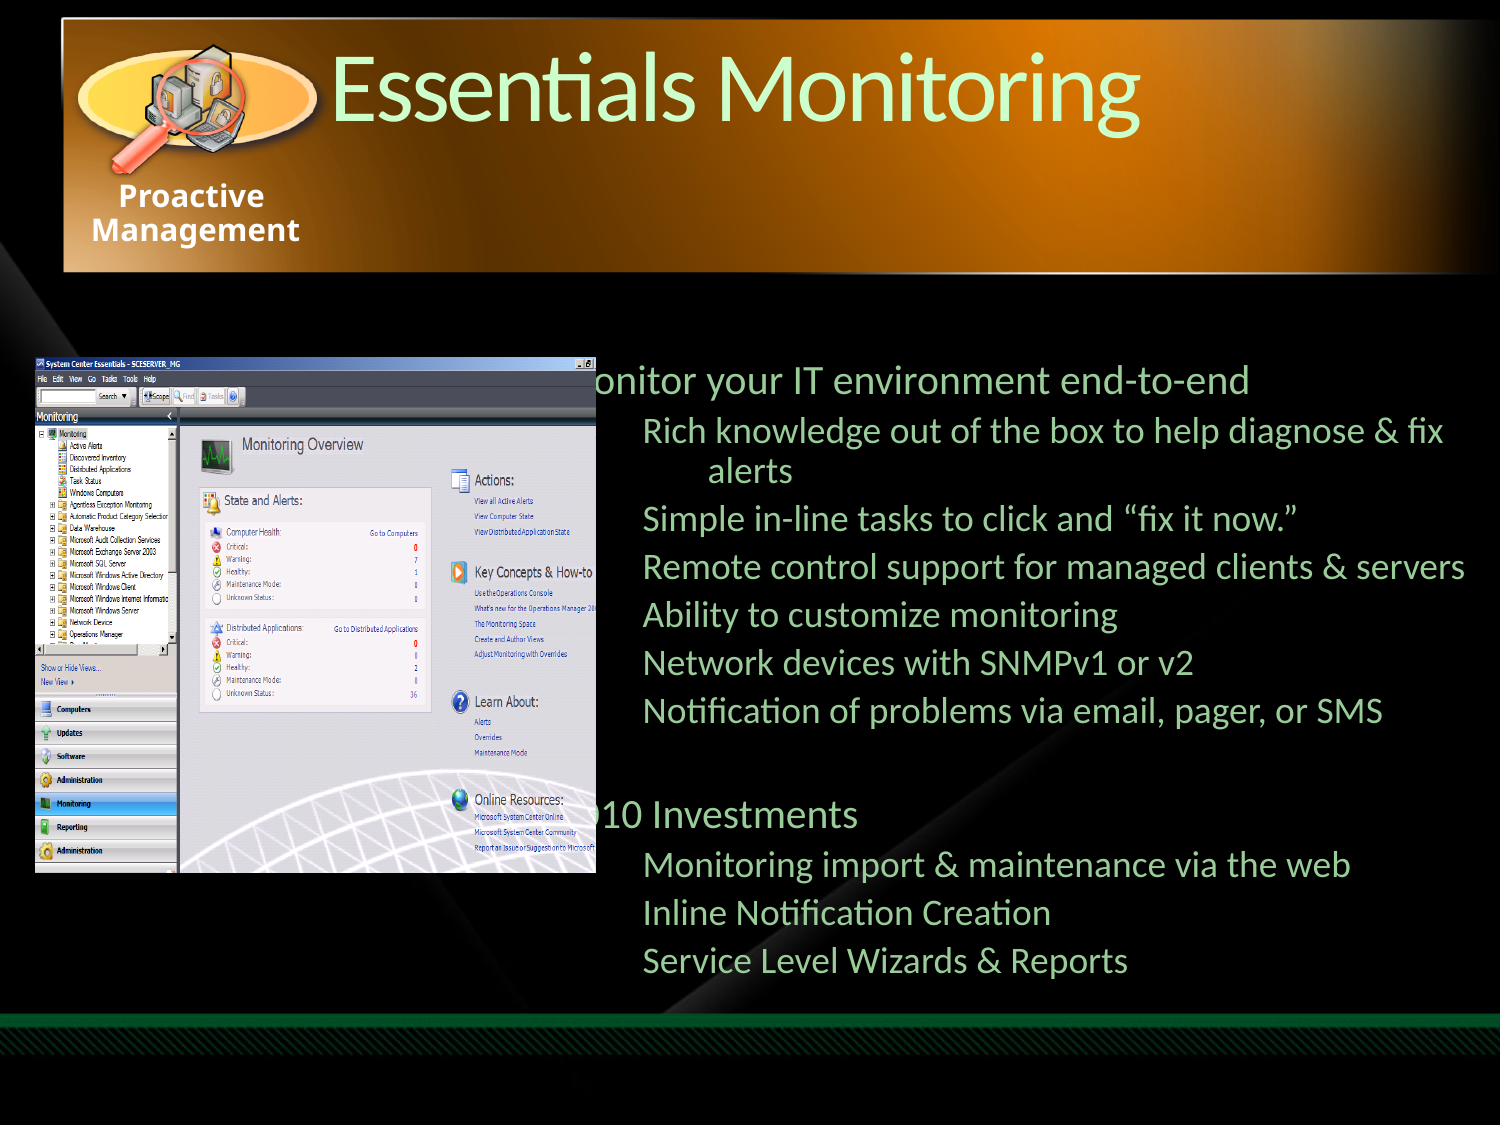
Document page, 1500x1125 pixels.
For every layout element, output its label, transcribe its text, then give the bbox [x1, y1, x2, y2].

list Monitor your IT environment end-to-end Rich knowledge out of the box to help diagnose & fix alerts Simple in-line tasks to click and “fix it now.” Remote control support for managed clients & servers Ability to customize monitoring Network devices with SNMPv1 or v2 Notification of problems via email, pager, or SMS 2010 Investments Monitoring import & maintenance via the web Inline Notification Creation Service Level Wizards & Reports [557, 358, 1500, 1046]
picture [0, 0, 1500, 1125]
title Essentials Monitoring [329, 34, 1438, 144]
